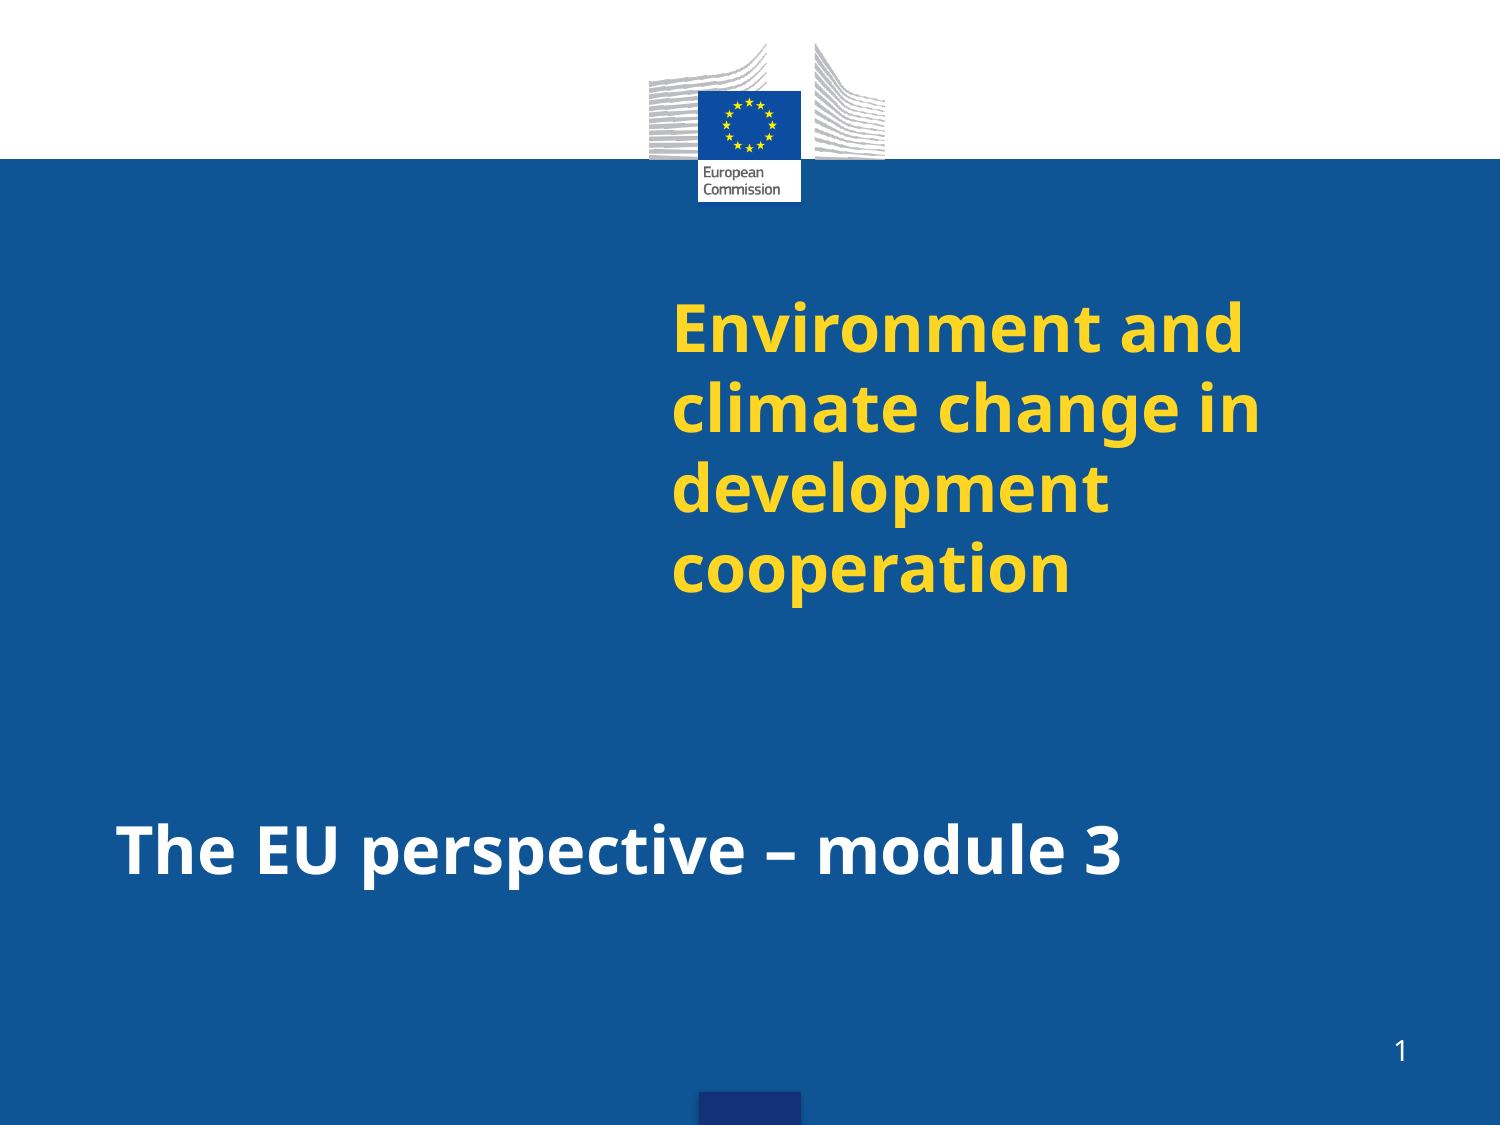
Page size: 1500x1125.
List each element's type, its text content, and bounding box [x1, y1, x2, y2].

slide_number 1 [1074, 1024, 1426, 1103]
title Environment and climate change in development cooperation [655, 420, 1483, 551]
text_box [0, 350, 1500, 538]
subtitle The EU perspective – module 3 [100, 800, 1500, 953]
